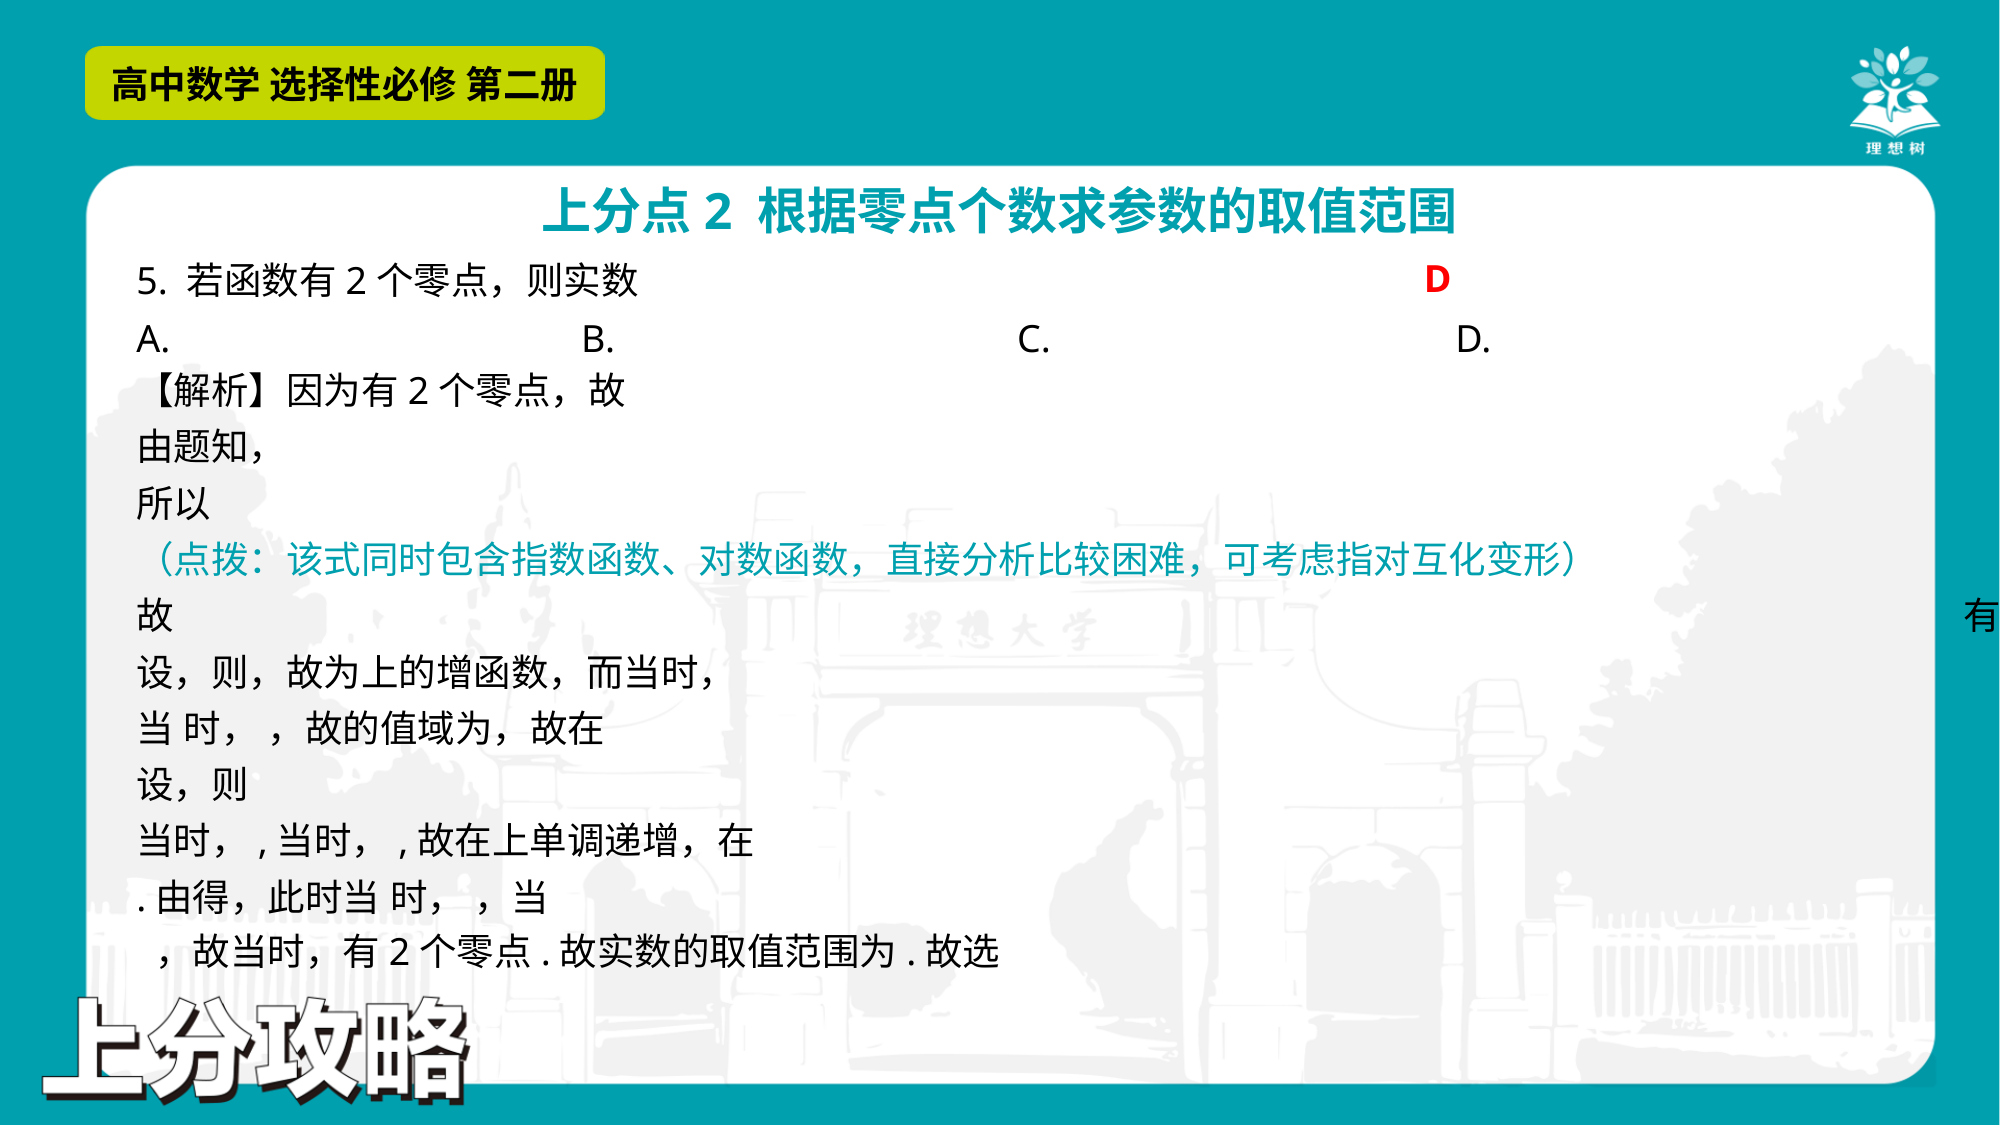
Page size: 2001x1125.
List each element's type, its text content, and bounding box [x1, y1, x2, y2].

text_box D [1410, 246, 1465, 297]
picture [0, 0, 2000, 1125]
